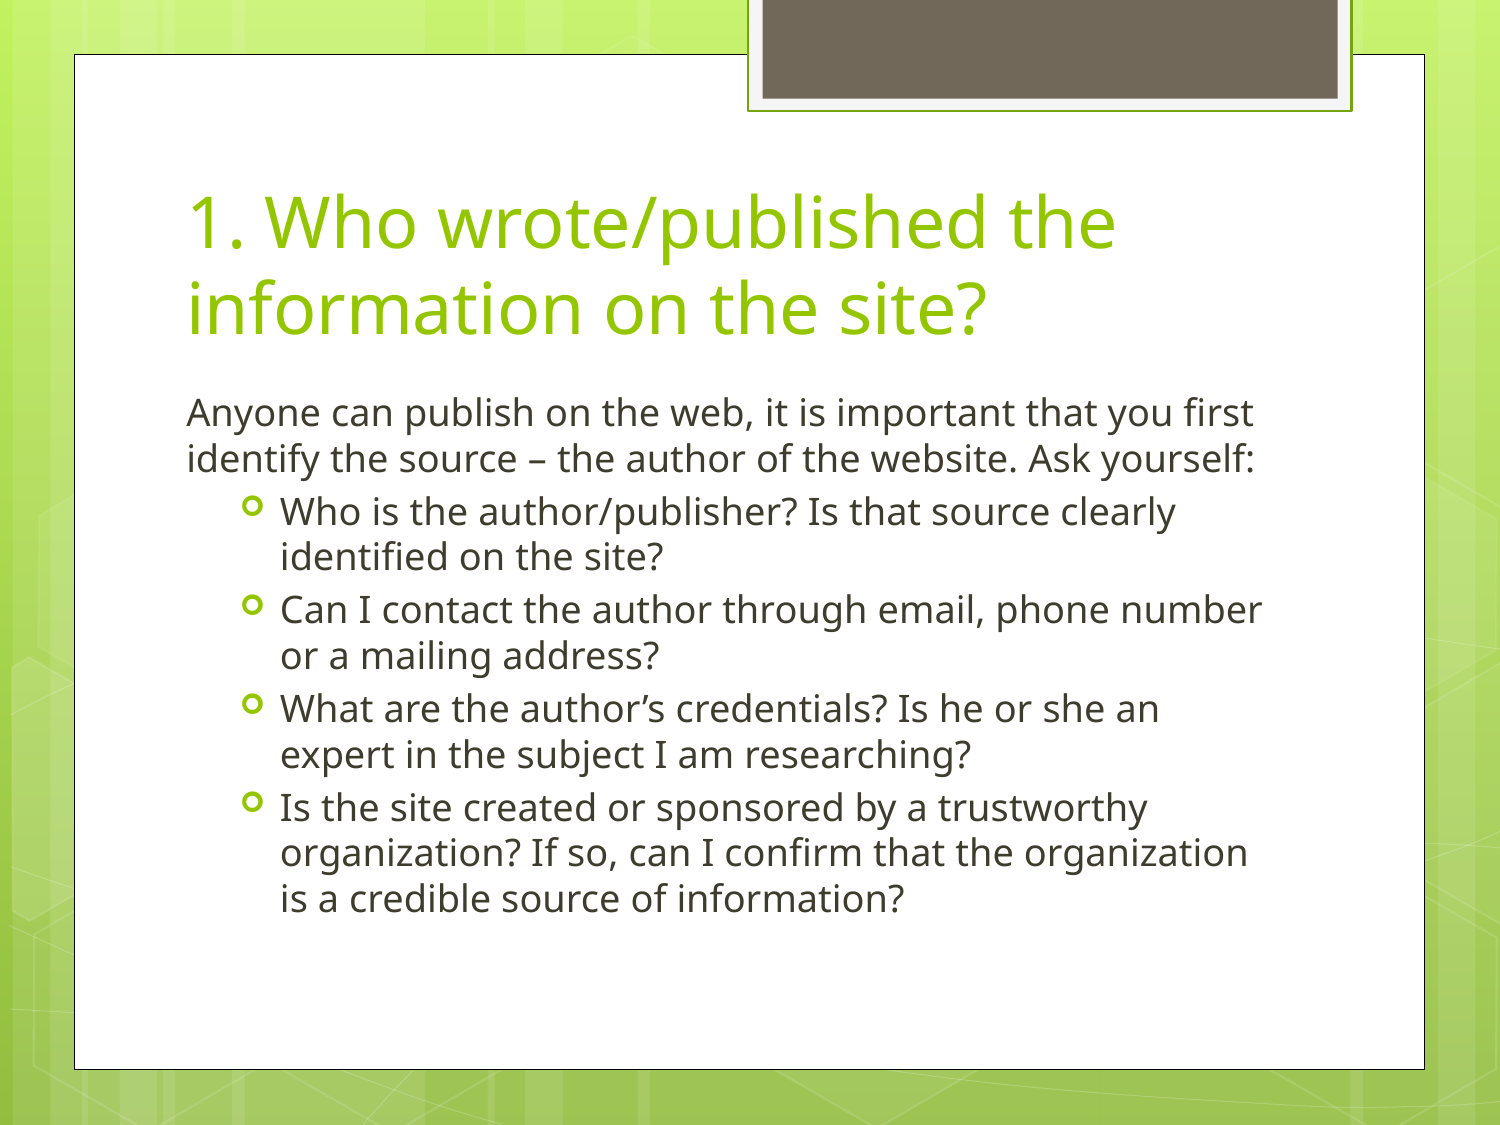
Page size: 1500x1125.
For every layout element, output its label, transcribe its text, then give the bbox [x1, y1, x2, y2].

list Anyone can publish on the web, it is important that you first identify the source – the author of the website. Ask yourself: Who is the author/publisher? Is that source clearly identified on the site? Can I contact the author through email, phone number or a mailing address? What are the author’s credentials? Is he or she an expert in the subject I am researching? Is the site created or sponsored by a trustworthy organization? If so, can I confirm that the organization is a credible source of information? [171, 381, 1283, 957]
title 1. Who wrote/published the information on the site? [171, 168, 1324, 357]
